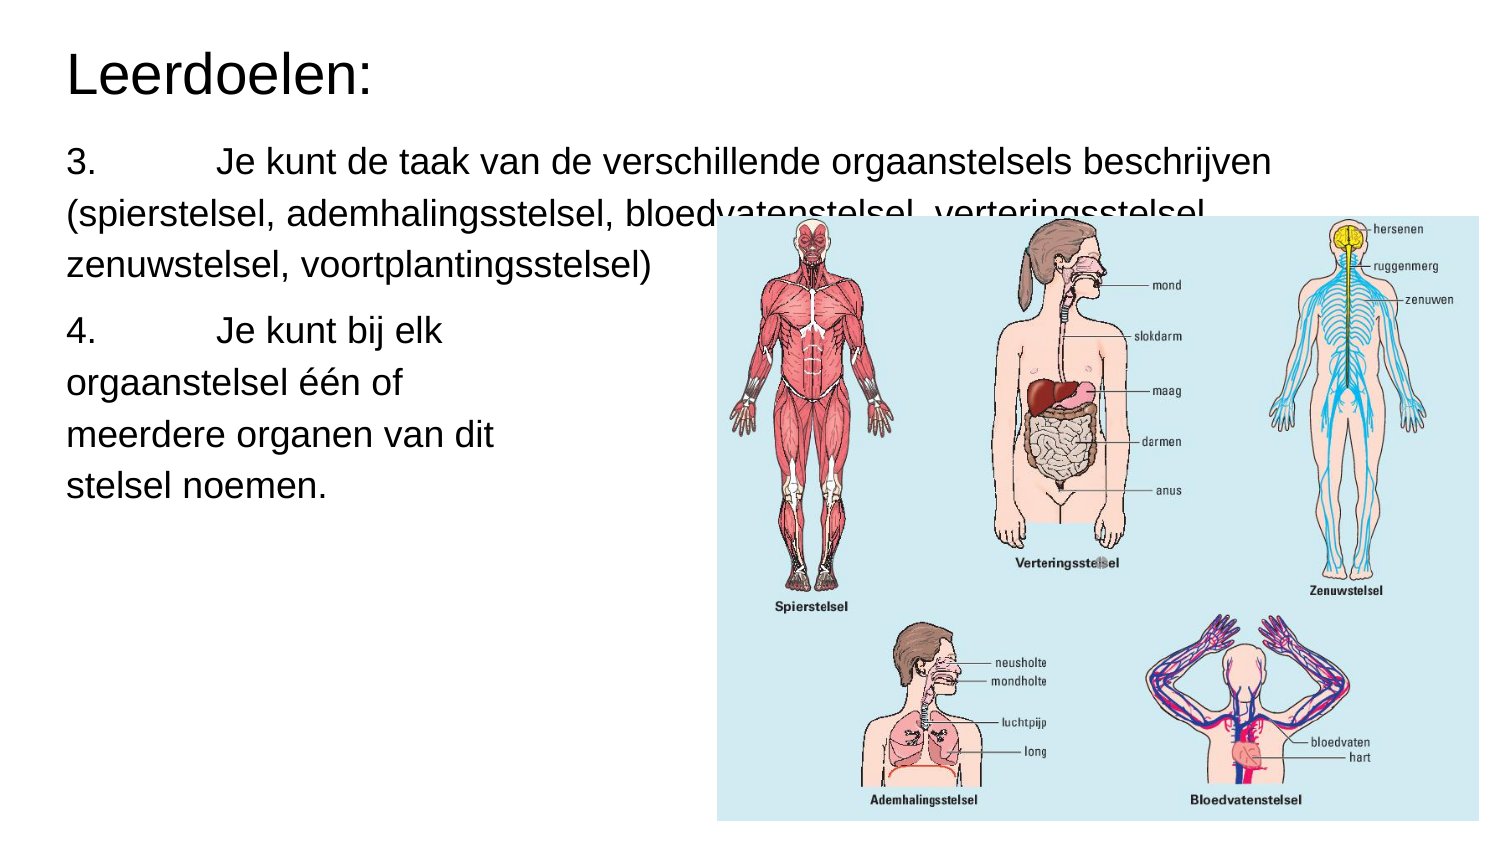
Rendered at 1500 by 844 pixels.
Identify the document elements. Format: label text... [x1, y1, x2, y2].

text_box 4. Je kunt bij elk orgaanstelsel één of meerdere organen van dit stelsel noemen. [51, 284, 516, 809]
list 3. Je kunt de taak van de verschillende orgaanstelsels beschrijven (spierstelsel, ademhalingsstelsel, bloedvatenstelsel, verteringsstelsel, zenuwstelsel, voortplantingsstelsel) [51, 114, 1449, 279]
title Leerdoelen: [51, 21, 1449, 114]
picture [717, 216, 1479, 822]
